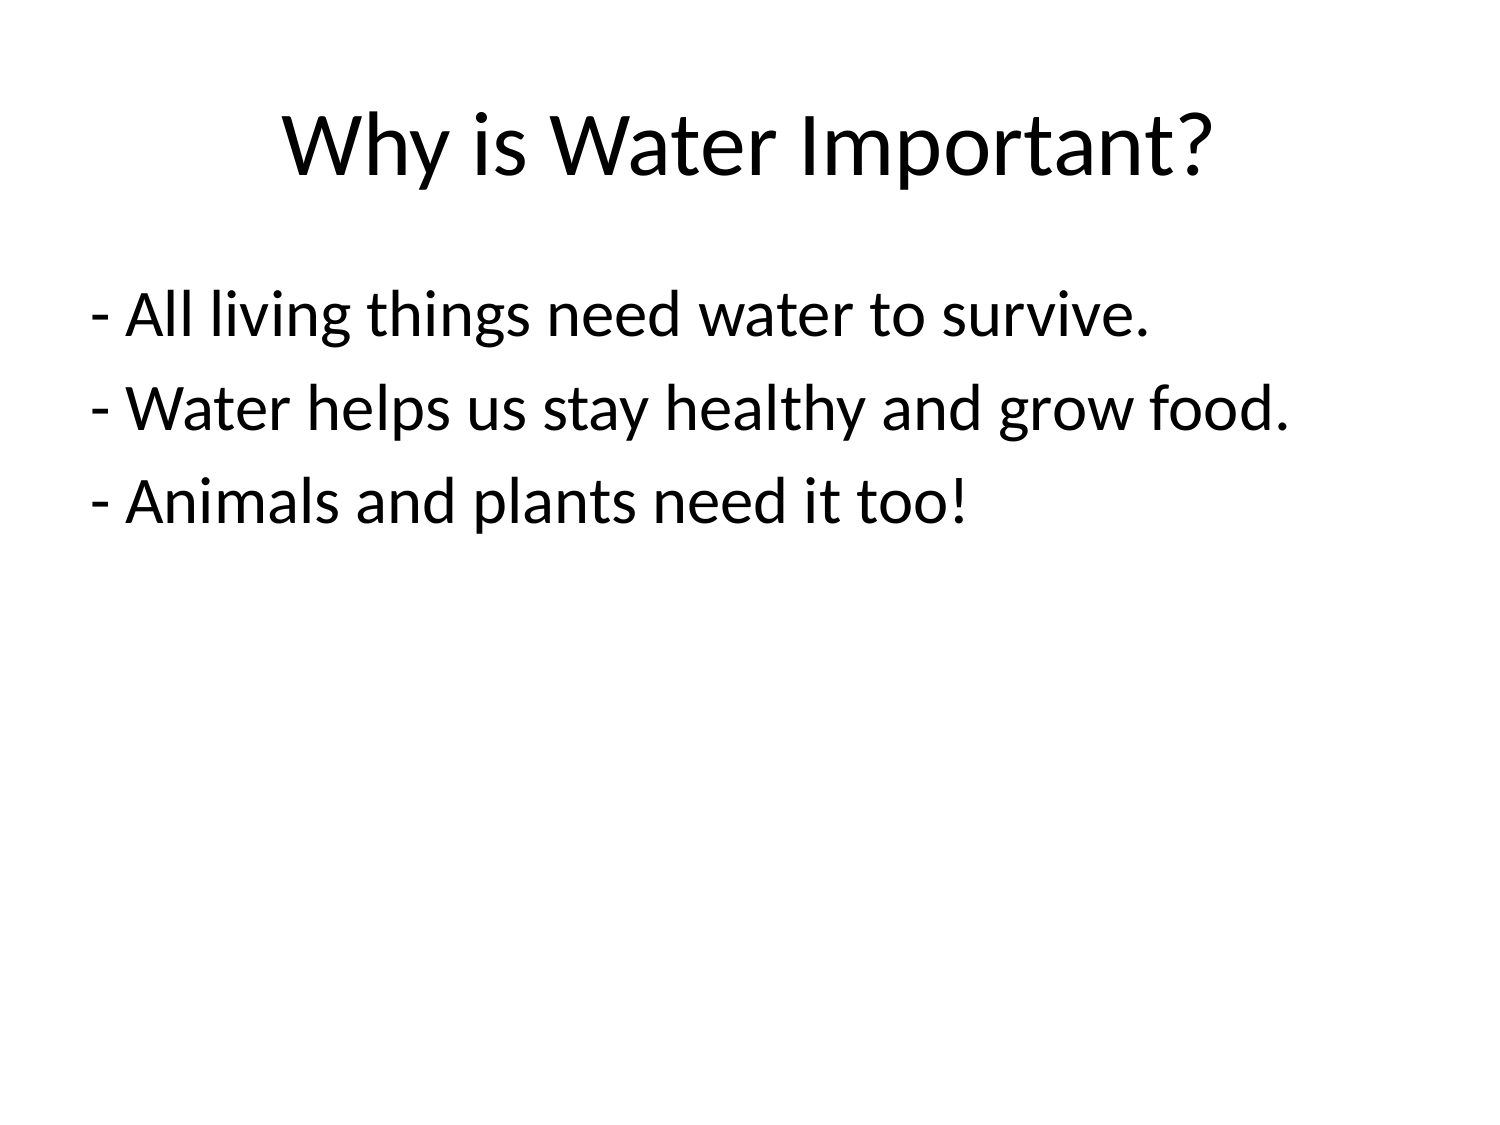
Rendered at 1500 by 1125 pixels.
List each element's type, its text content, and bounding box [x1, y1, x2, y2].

title Why is Water Important? [75, 45, 1425, 233]
list - All living things need water to survive. - Water helps us stay healthy and grow food. - Animals and plants need it too! [75, 262, 1425, 1005]
